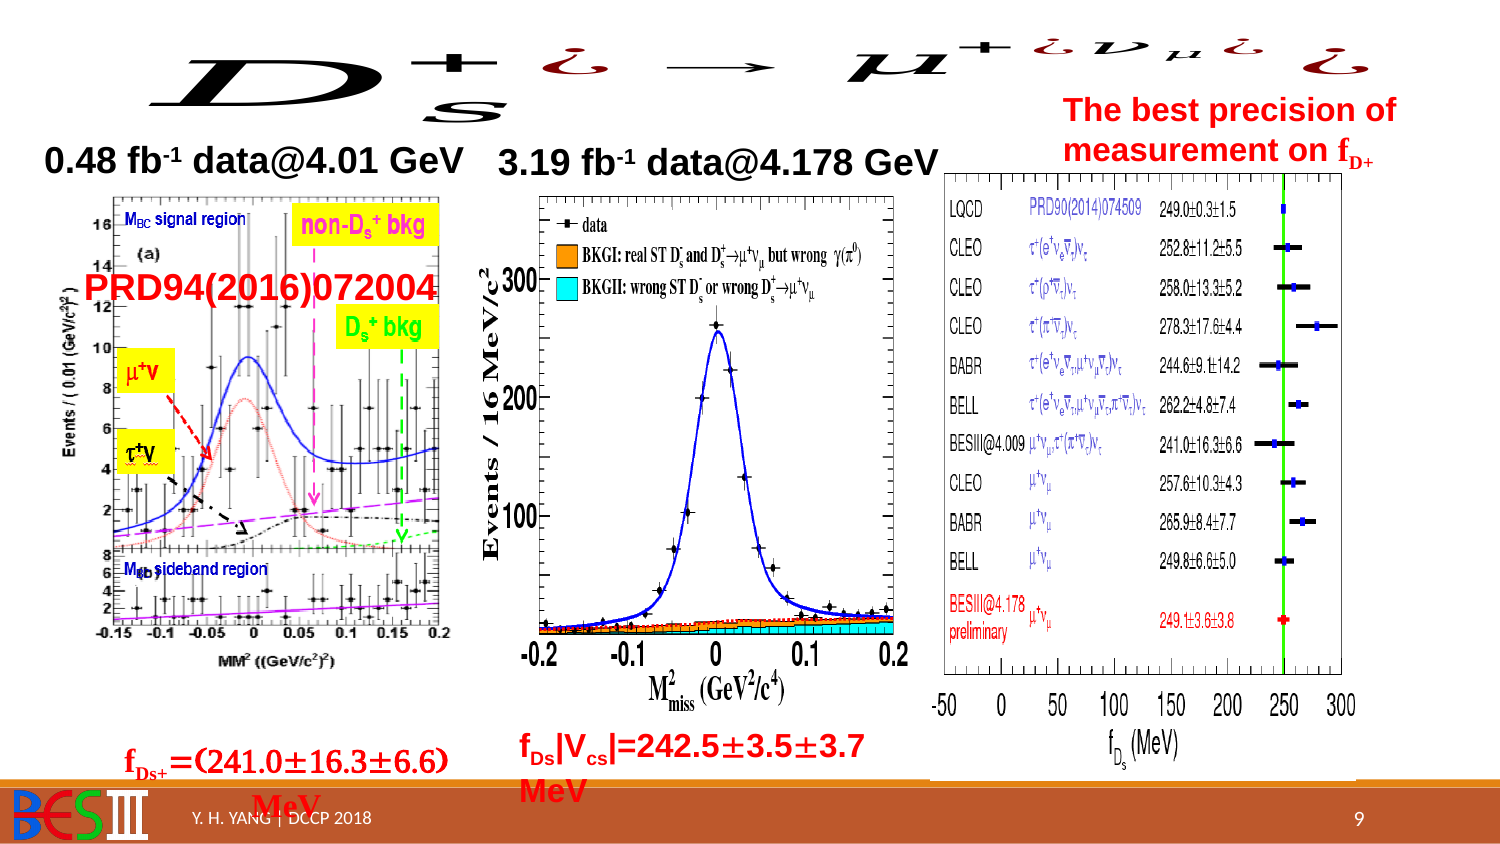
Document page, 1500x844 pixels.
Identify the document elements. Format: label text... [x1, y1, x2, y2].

picture [476, 188, 909, 717]
picture [14, 790, 148, 840]
text_box fDs+=(241.016.36.6) MeV [80, 731, 493, 791]
slide_number 8 [1218, 794, 1380, 840]
footer Y. H. Yang | DCCP 2018 [176, 794, 1192, 840]
picture [57, 181, 456, 673]
text_box fDs|Vcs|=242.53.53.7 MeV [504, 716, 954, 817]
text_box 3.19 fb-1 data@4.178 GeV [539, 131, 993, 191]
text_box 0.48 fb-1 data@4.01 GeV [29, 128, 539, 189]
text_box The best precision of measurement on fD+ [1048, 80, 1450, 181]
picture [929, 165, 1357, 782]
